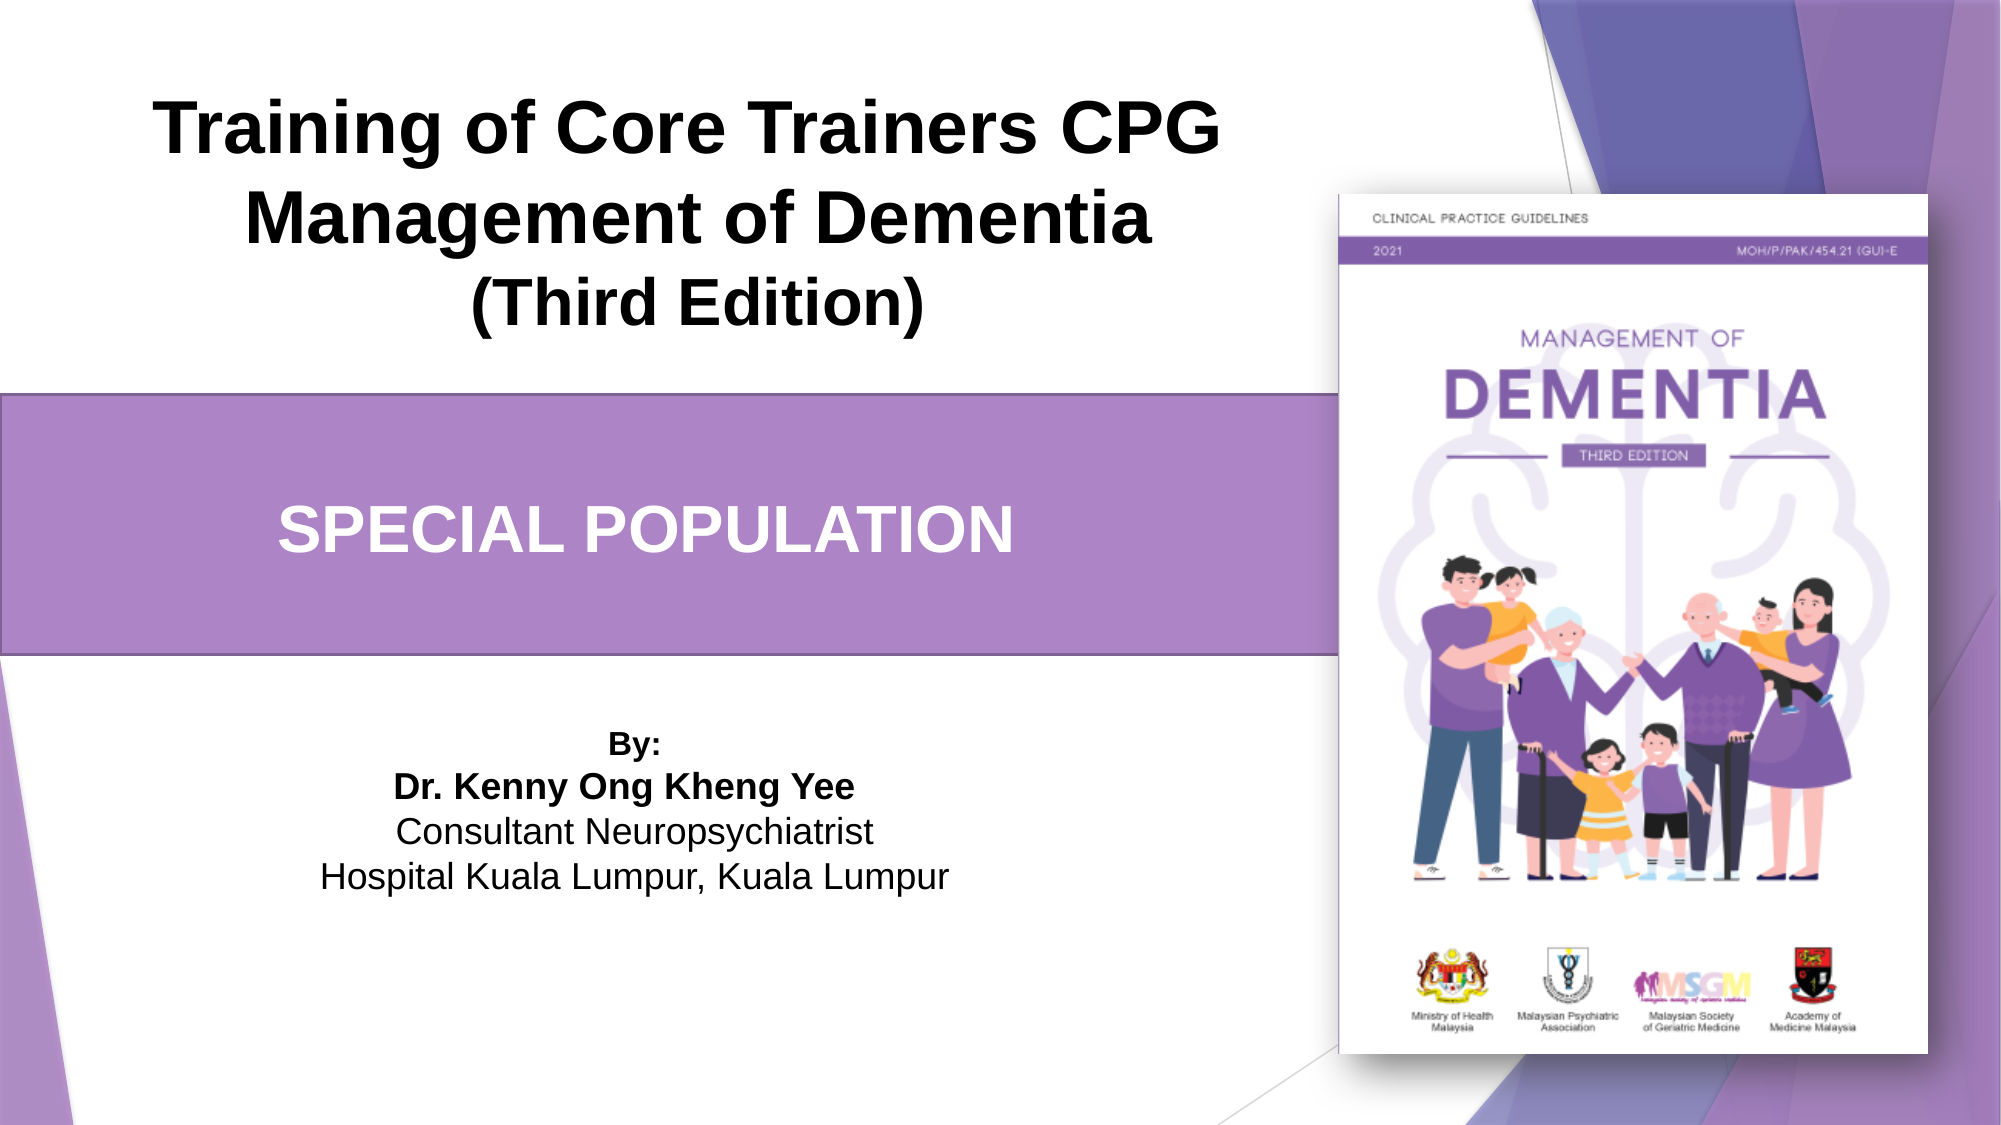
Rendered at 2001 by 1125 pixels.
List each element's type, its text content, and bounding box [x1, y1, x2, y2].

text_box By: Dr. Kenny Ong Kheng Yee Consultant Neuropsychiatrist Hospital Kuala Lumpur, Kuala Lumpur [72, 714, 1198, 905]
text_box [0, 393, 1320, 656]
text_box Training of Core Trainers CPG Management of Dementia (Third Edition) [25, 71, 1372, 392]
text_box SPECIAL POPULATION [50, 478, 1244, 574]
picture [1337, 194, 1929, 1055]
